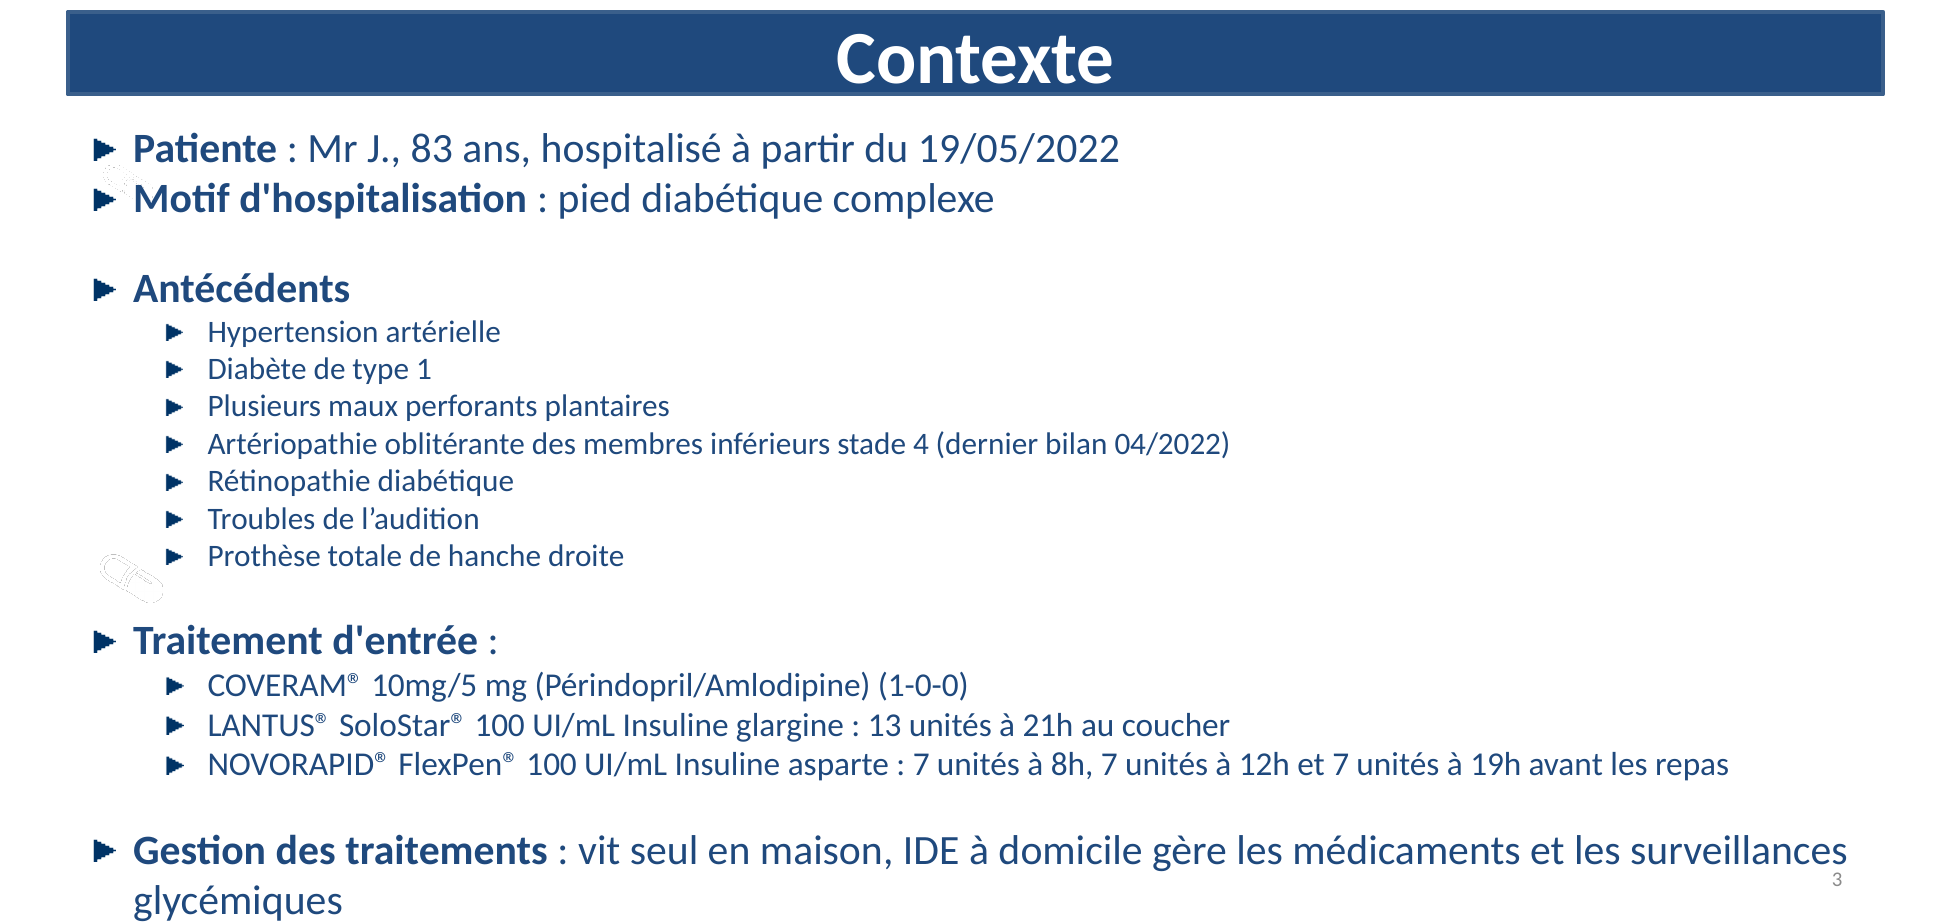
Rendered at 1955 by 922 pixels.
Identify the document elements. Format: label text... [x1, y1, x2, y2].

picture [160, 318, 183, 341]
picture [160, 710, 184, 735]
picture [160, 393, 183, 416]
picture [160, 430, 183, 453]
picture [160, 750, 184, 775]
picture [160, 671, 184, 695]
picture [86, 623, 116, 653]
text_box Contexte [66, 10, 1885, 96]
picture [86, 131, 153, 211]
picture [99, 543, 183, 611]
picture [160, 468, 183, 491]
text_box Patiente : Mr J., 83 ans, hospitalisé à partir du 19/05/2022 Motif d'hospitalisation : pied diabétique complexe Antécédents Hypertension artérielle Diabète de type 1 Plusieurs maux perforants plantaires Artériopathie oblitérante des membres inférieurs stade 4 (dernier bilan 04/2022) Rétinopathie diabétique Troubles de l’audition Prothèse totale de hanche droite Traitement d'entrée : COVERAM® 10mg/5 mg (Périndopril/Amlodipine) (1-0-0) LANTUS® SoloStar® 100 UI/mL Insuline glargine : 13 unités à 21h au coucher NOVORAPID® FlexPen® 100 UI/mL Insuline asparte : 7 unités à 8h, 7 unités à 12h et 7 unités à 19h avant les repas Gestion des traitements : vit seul en maison, IDE à domicile gère les médicaments et les surveillances glycémiques [0, 113, 1946, 922]
picture [86, 832, 116, 862]
picture [160, 355, 183, 378]
picture [160, 505, 183, 528]
picture [86, 271, 116, 301]
